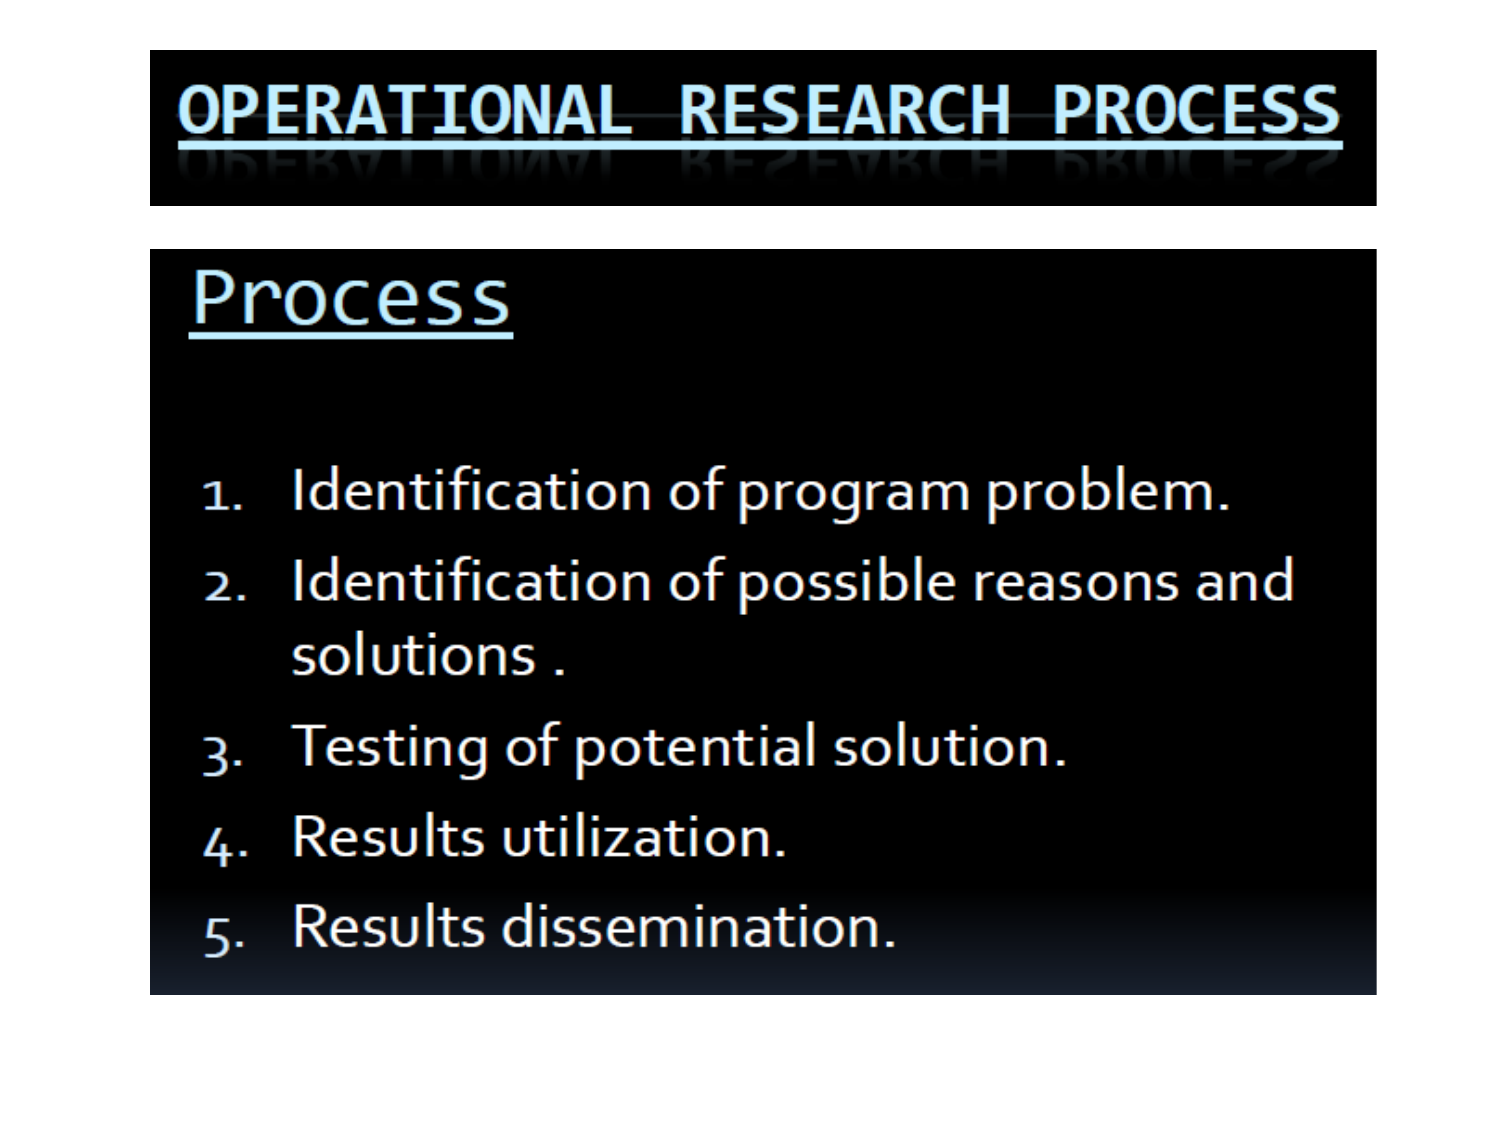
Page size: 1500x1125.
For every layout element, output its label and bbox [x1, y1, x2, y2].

picture [149, 249, 1377, 995]
picture [149, 49, 1377, 206]
